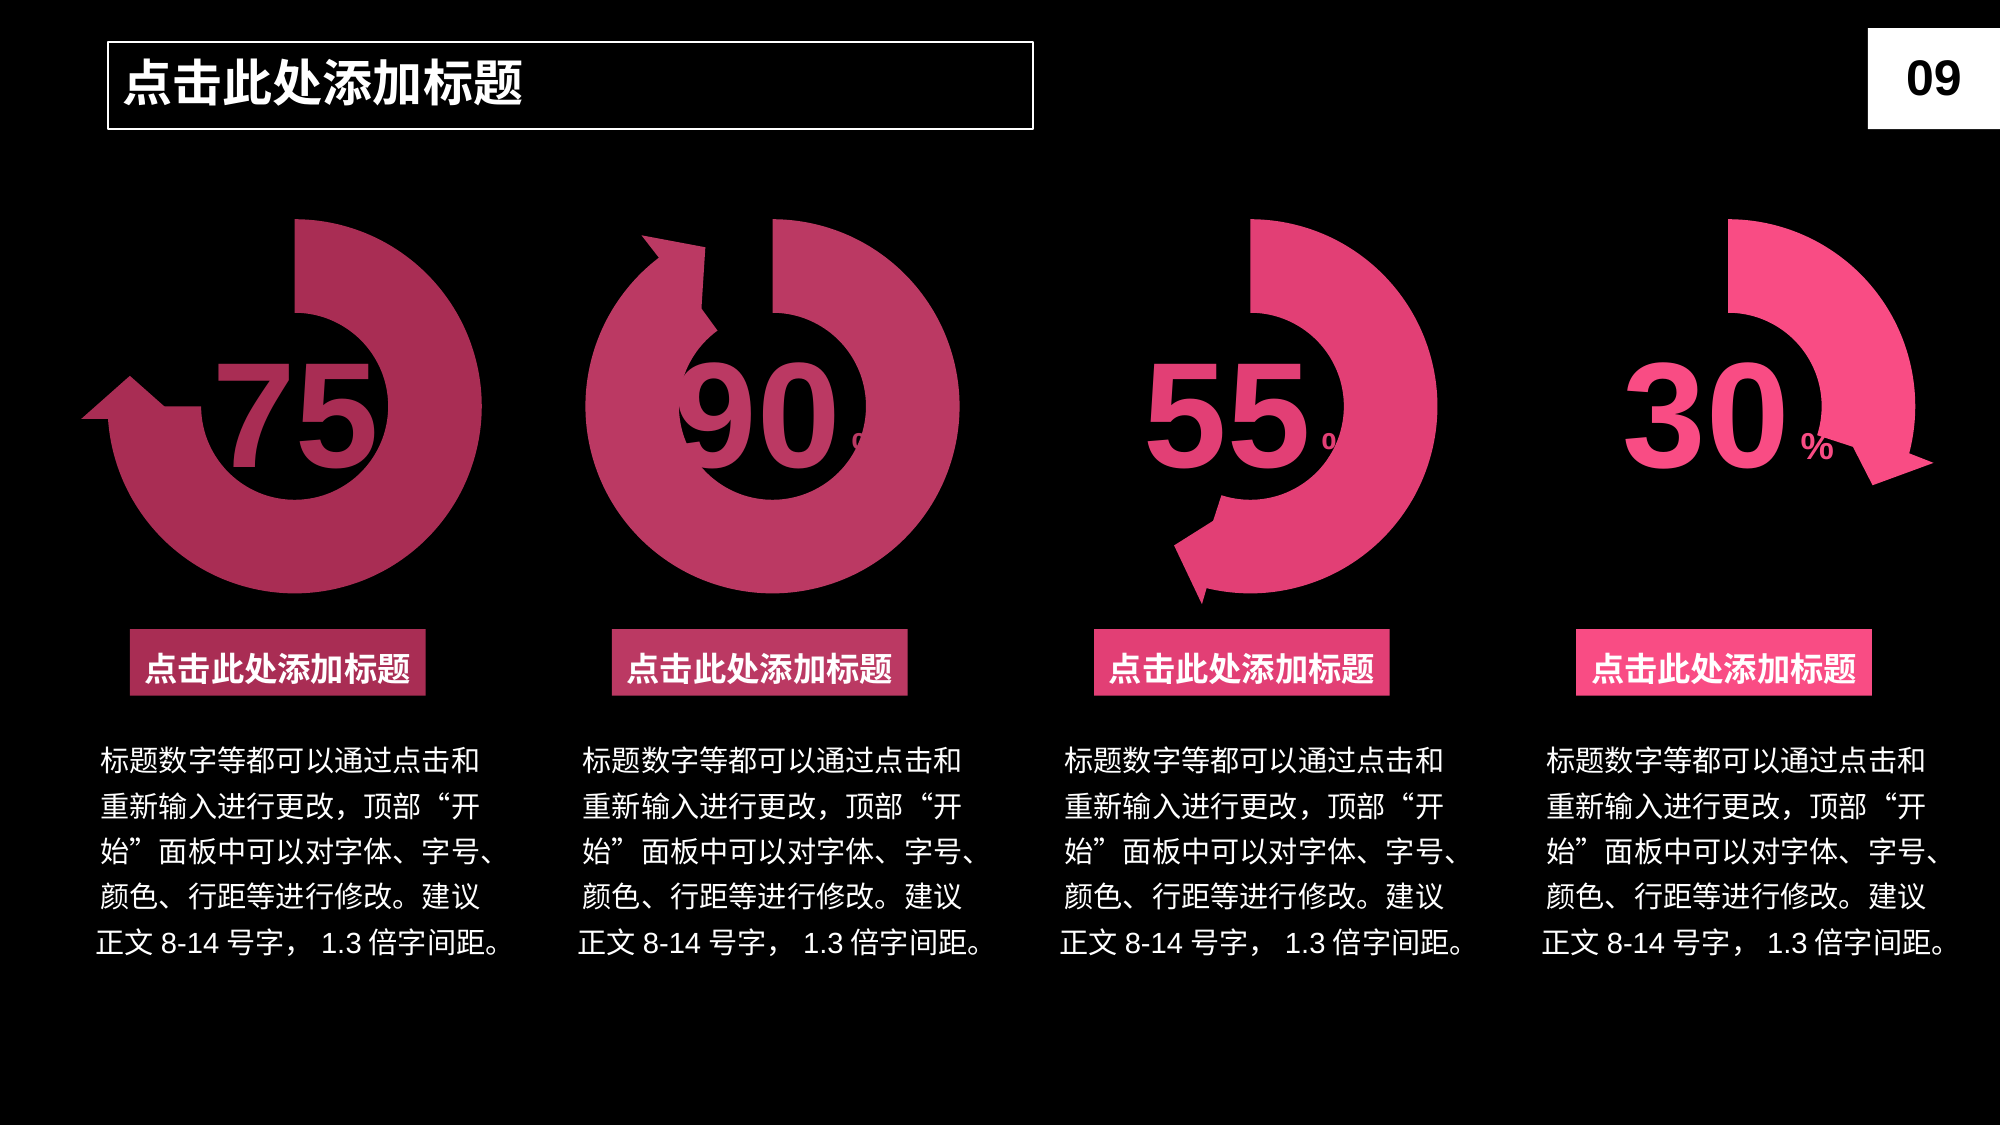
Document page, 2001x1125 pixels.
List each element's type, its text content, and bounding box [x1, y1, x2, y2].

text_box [659, 309, 901, 507]
list 09 [1867, 28, 2000, 130]
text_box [197, 309, 439, 507]
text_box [1035, 629, 1474, 1016]
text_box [1517, 629, 1956, 1016]
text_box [71, 629, 510, 1016]
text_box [1128, 309, 1371, 507]
chart [2, 211, 2000, 602]
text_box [553, 629, 992, 1016]
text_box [1607, 309, 1850, 507]
list 点击此处添加标题 [107, 41, 1034, 130]
